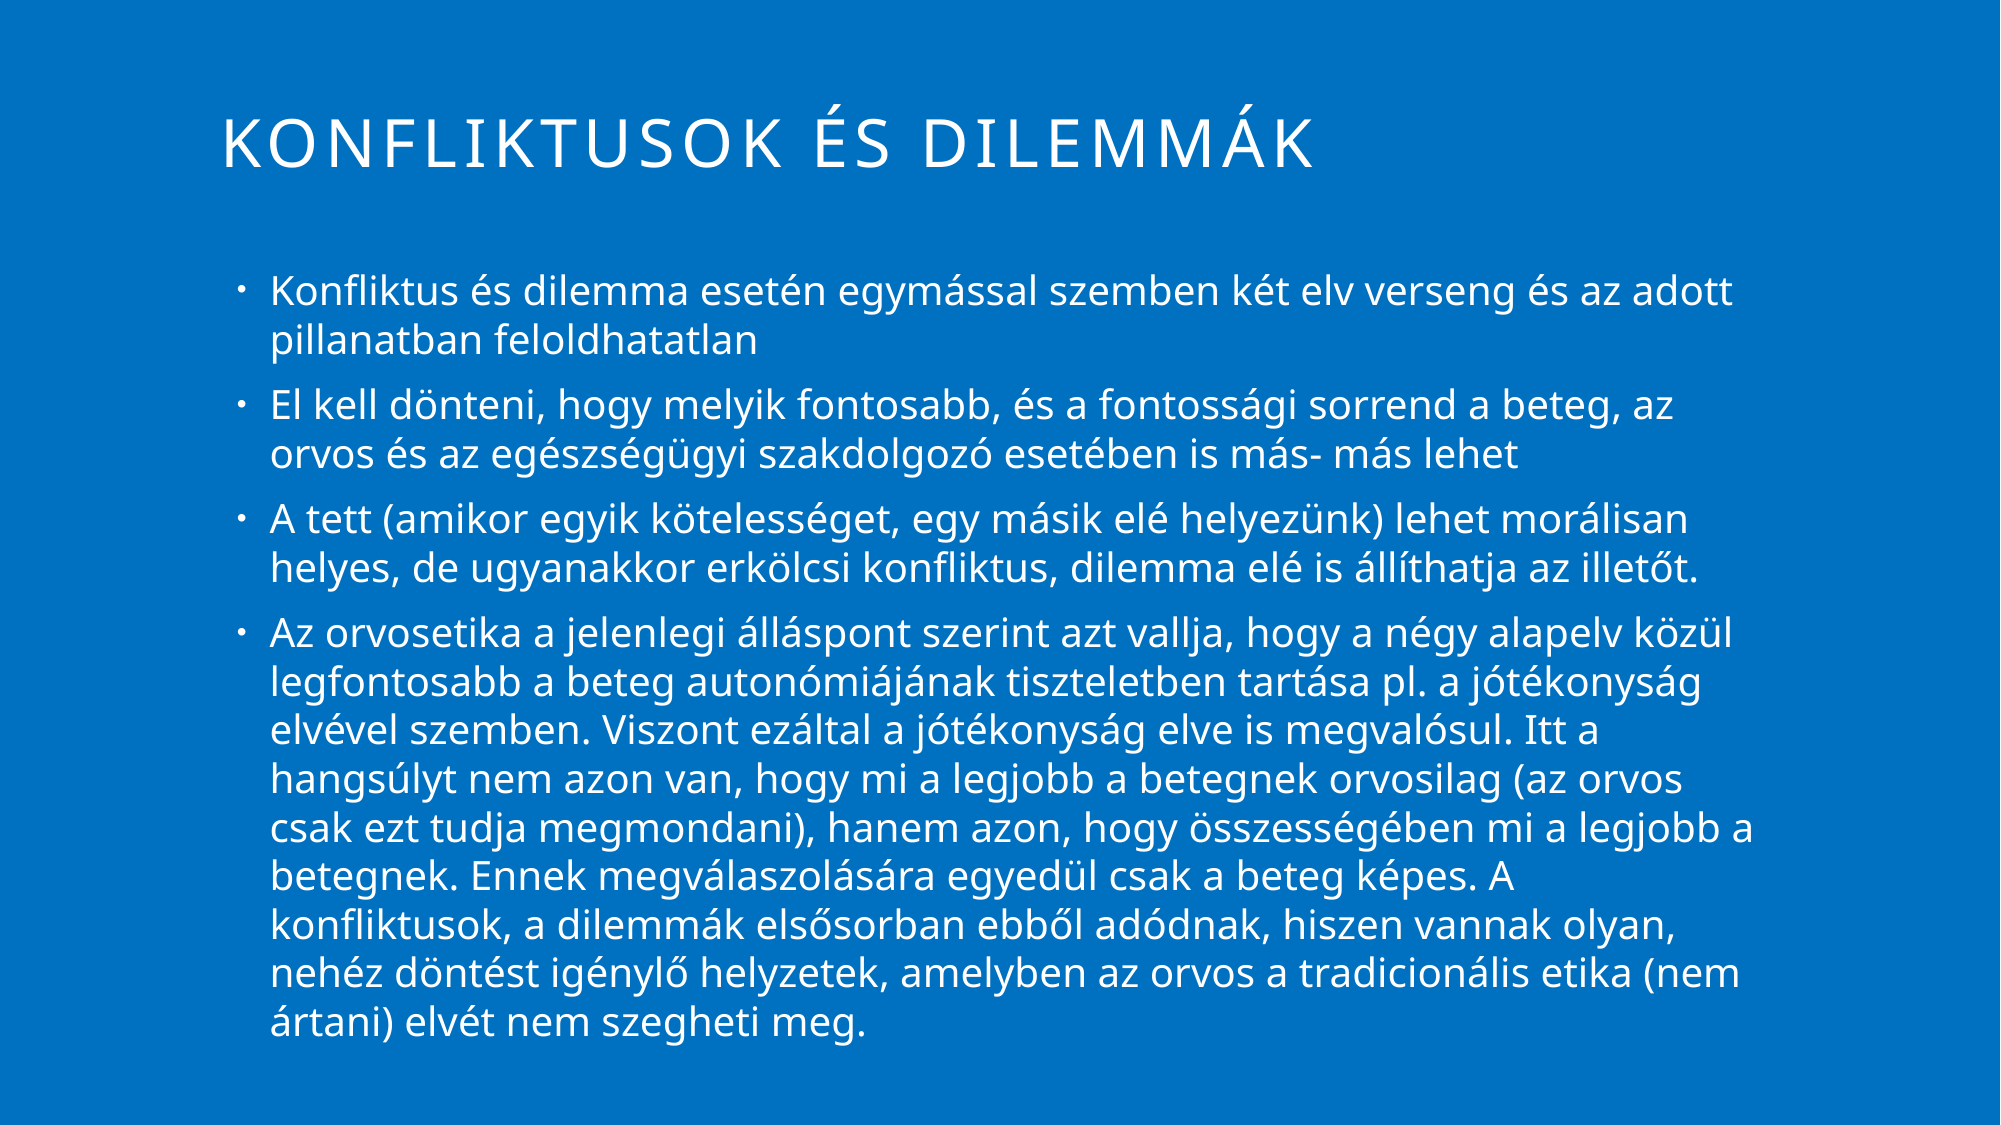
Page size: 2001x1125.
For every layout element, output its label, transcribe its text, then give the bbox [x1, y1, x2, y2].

title Konfliktusok és dilemmák [205, 0, 1762, 190]
list Konfliktus és dilemma esetén egymással szemben két elv verseng és az adott pillanatban feloldhatatlan El kell dönteni, hogy melyik fontosabb, és a fontossági sorrend a beteg, az orvos és az egészségügyi szakdolgozó esetében is más- más lehet A tett (amikor egyik kötelességet, egy másik elé helyezünk) lehet morálisan helyes, de ugyanakkor erkölcsi konfliktus, dilemma elé is állíthatja az illetőt. Az orvosetika a jelenlegi álláspont szerint azt vallja, hogy a négy alapelv közül legfontosabb a beteg autonómiájának tiszteletben tartása pl. a jótékonyság elvével szemben. Viszont ezáltal a jótékonyság elve is megvalósul. Itt a hangsúlyt nem azon van, hogy mi a legjobb a betegnek orvosilag (az orvos csak ezt tudja megmondani), hanem azon, hogy összességében mi a legjobb a betegnek. Ennek megválaszolására egyedül csak a beteg képes. A konfliktusok, a dilemmák elsősorban ebből adódnak, hiszen vannak olyan, nehéz döntést igénylő helyzetek, amelyben az orvos a tradicionális etika (nem ártani) elvét nem szegheti meg. [221, 257, 1779, 1063]
